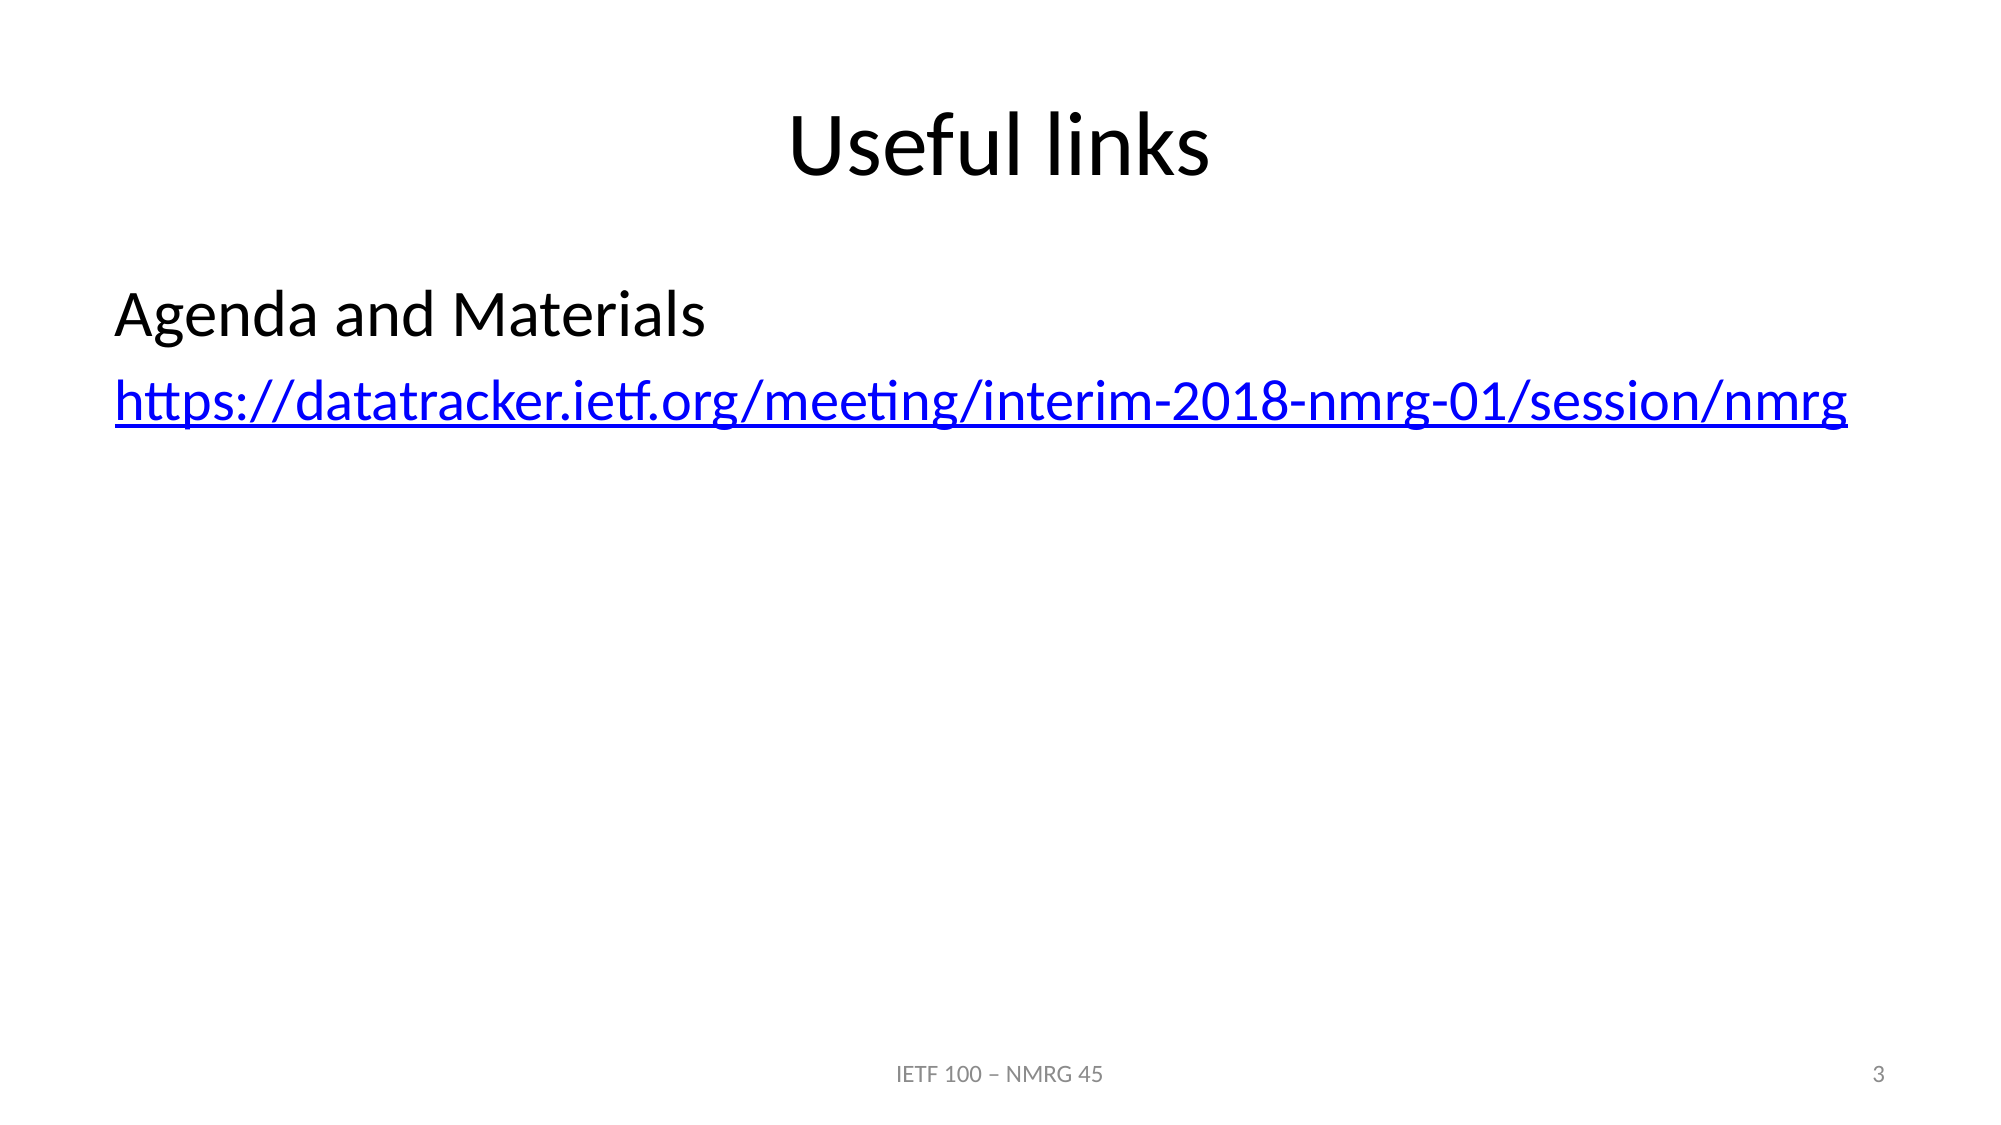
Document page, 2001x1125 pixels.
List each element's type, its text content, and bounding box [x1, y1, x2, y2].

list Agenda and Materials https://datatracker.ietf.org/meeting/interim-2018-nmrg-01/session/nmrg [99, 262, 1900, 1005]
slide_number 3 [1433, 1042, 1900, 1103]
footer IETF 100 – NMRG 45 [683, 1042, 1317, 1103]
title Useful links [99, 45, 1900, 233]
